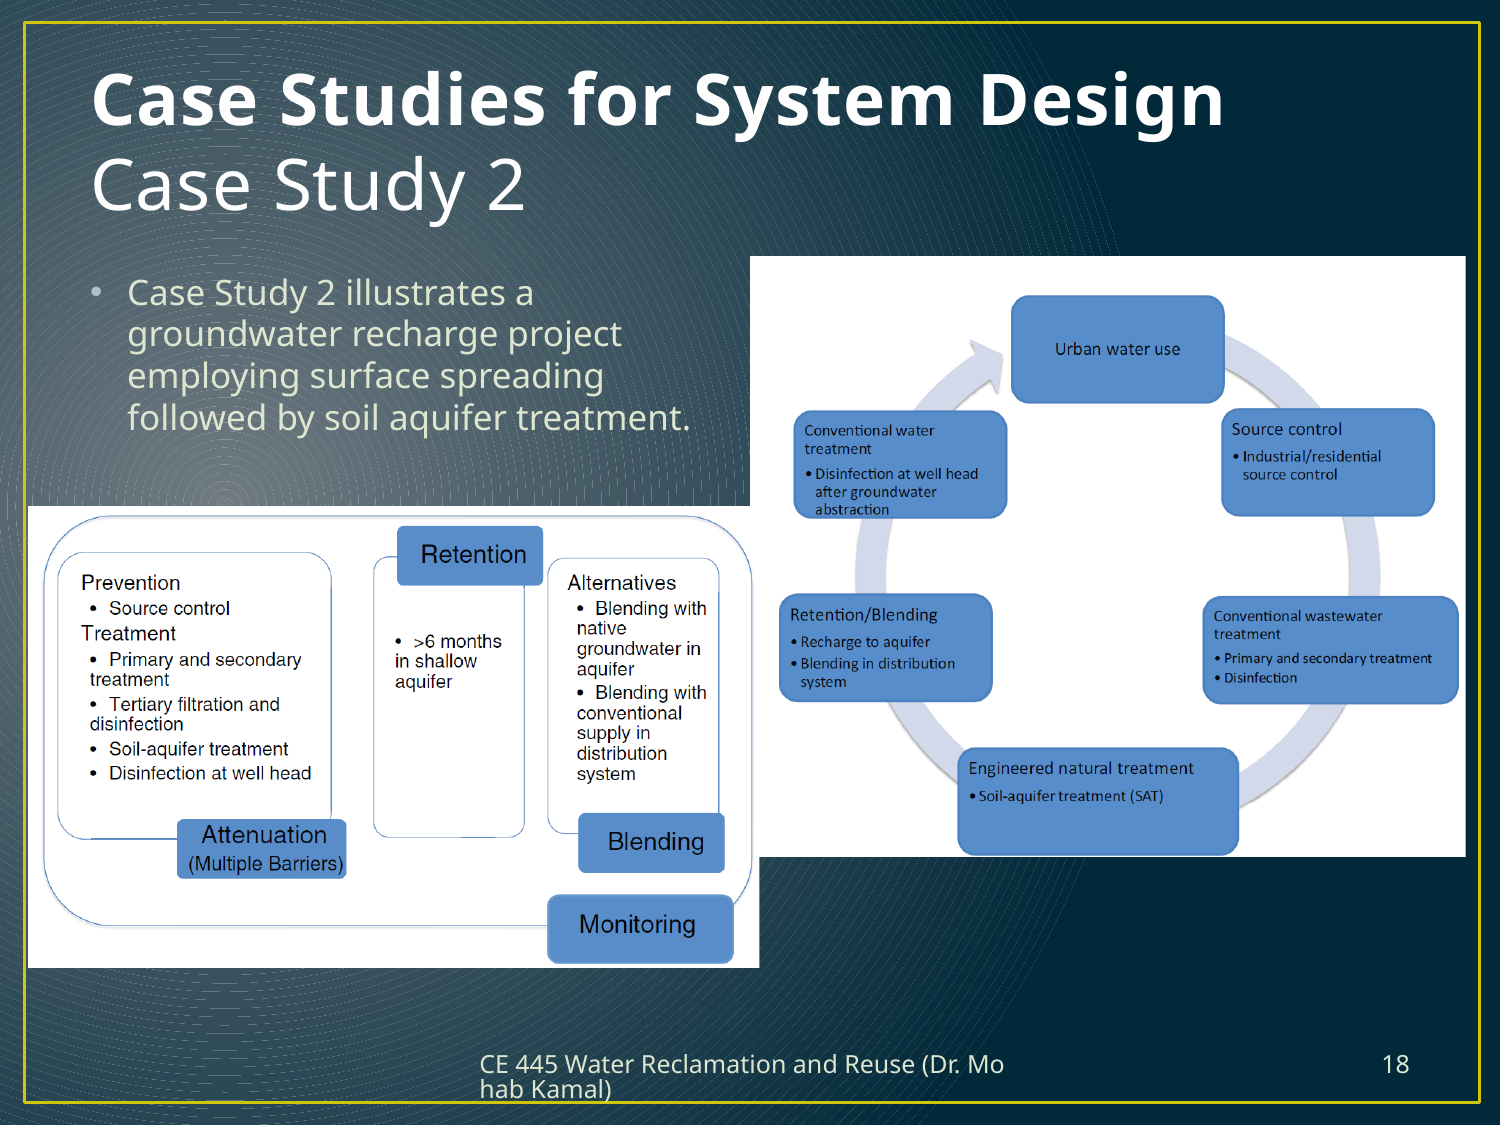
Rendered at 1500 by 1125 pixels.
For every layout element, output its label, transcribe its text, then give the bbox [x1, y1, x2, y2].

picture [1044, 862, 1055, 870]
slide_number 18 [1074, 1035, 1425, 1096]
footer CE 445 Water Reclamation and Reuse (Dr. Mohab Kamal) [464, 1035, 1036, 1096]
title Case Studies for System Design Case Study 2 [75, 45, 1425, 233]
list Case Study 2 illustrates a groundwater recharge project employing surface spreading followed by soil aquifer treatment. [75, 262, 742, 450]
picture [27, 250, 1465, 969]
